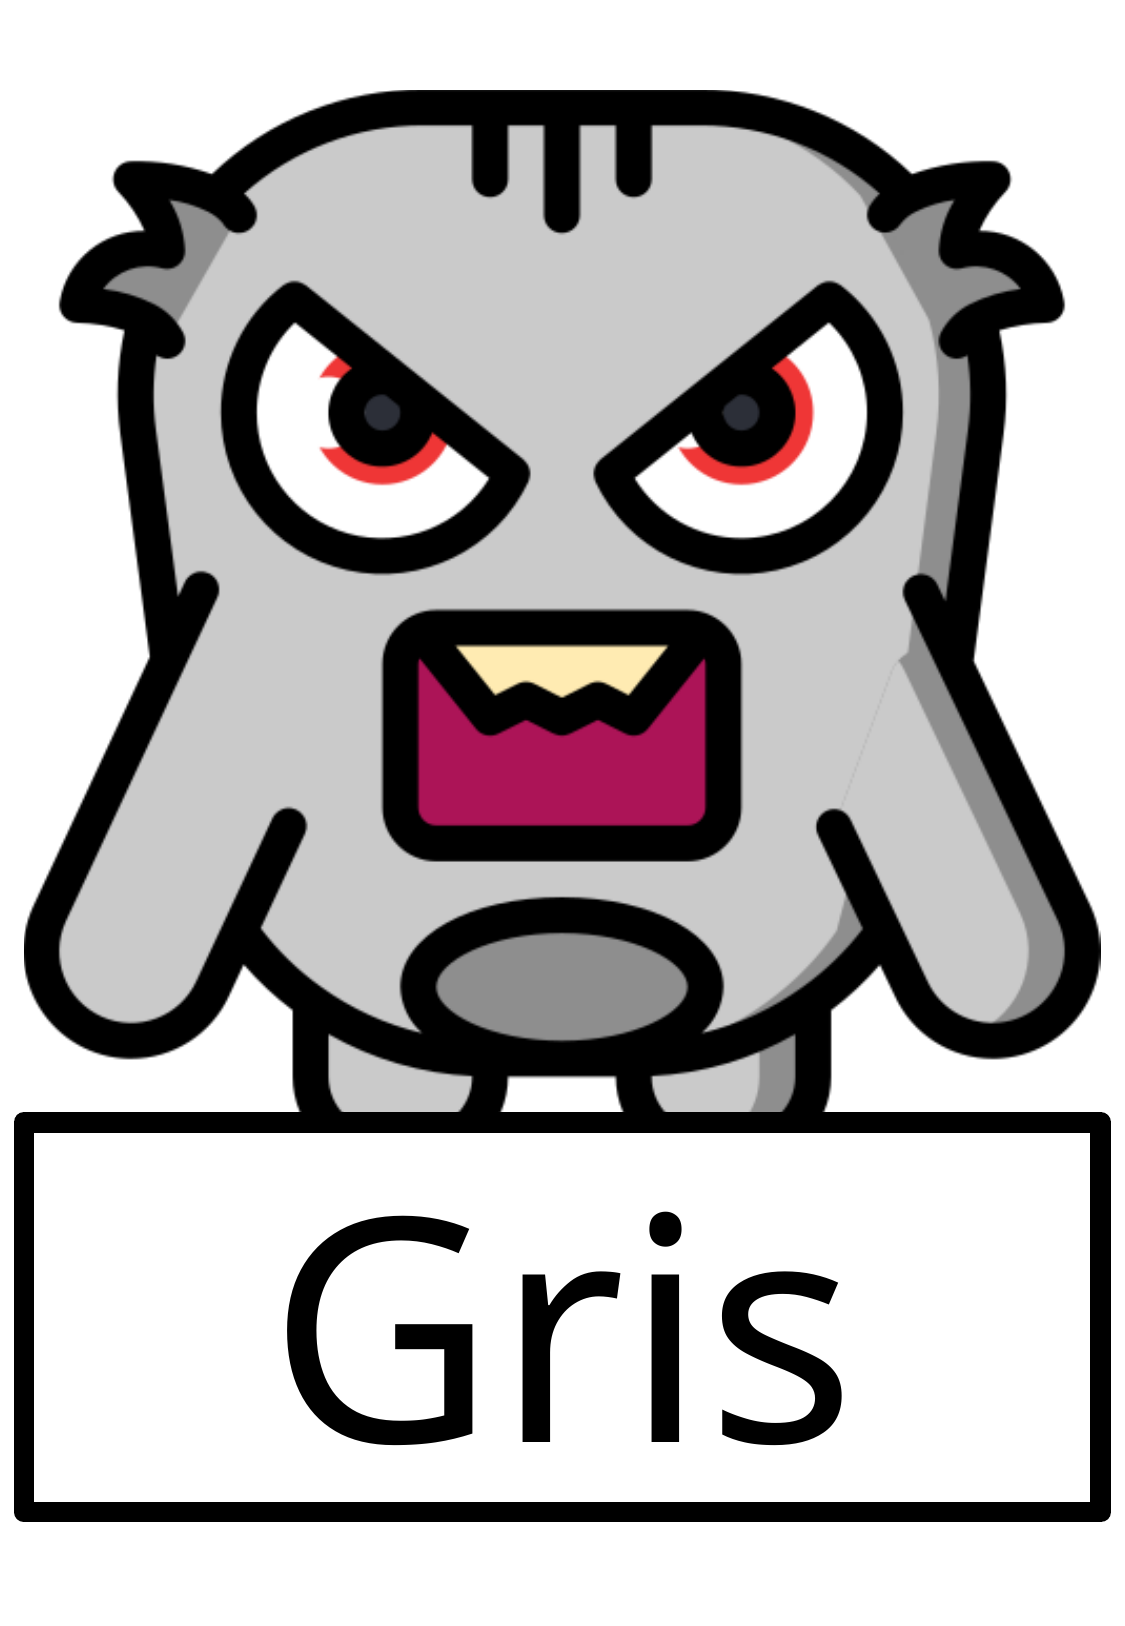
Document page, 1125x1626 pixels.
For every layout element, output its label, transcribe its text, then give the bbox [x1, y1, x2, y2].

picture [24, 90, 1101, 1167]
text_box Gris [24, 1167, 1101, 1512]
